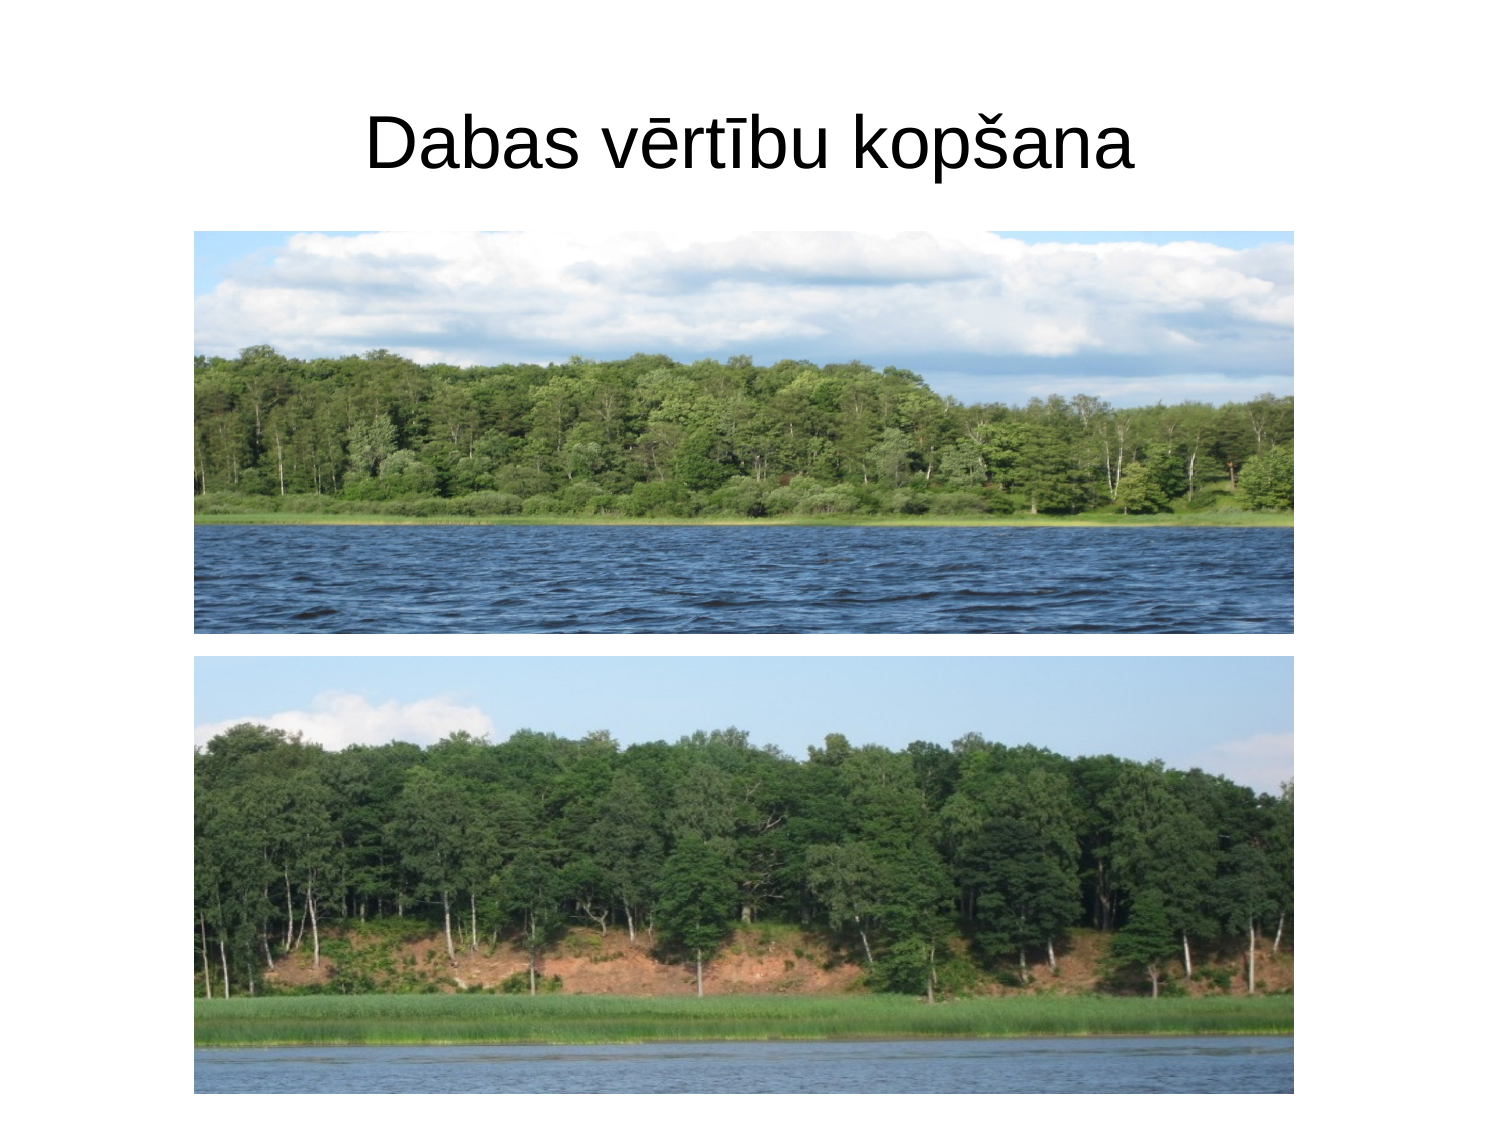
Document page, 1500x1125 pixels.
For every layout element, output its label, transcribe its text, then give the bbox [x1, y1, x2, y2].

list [194, 656, 1294, 1095]
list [194, 231, 1294, 634]
title Dabas vērtību kopšana [74, 44, 1426, 233]
